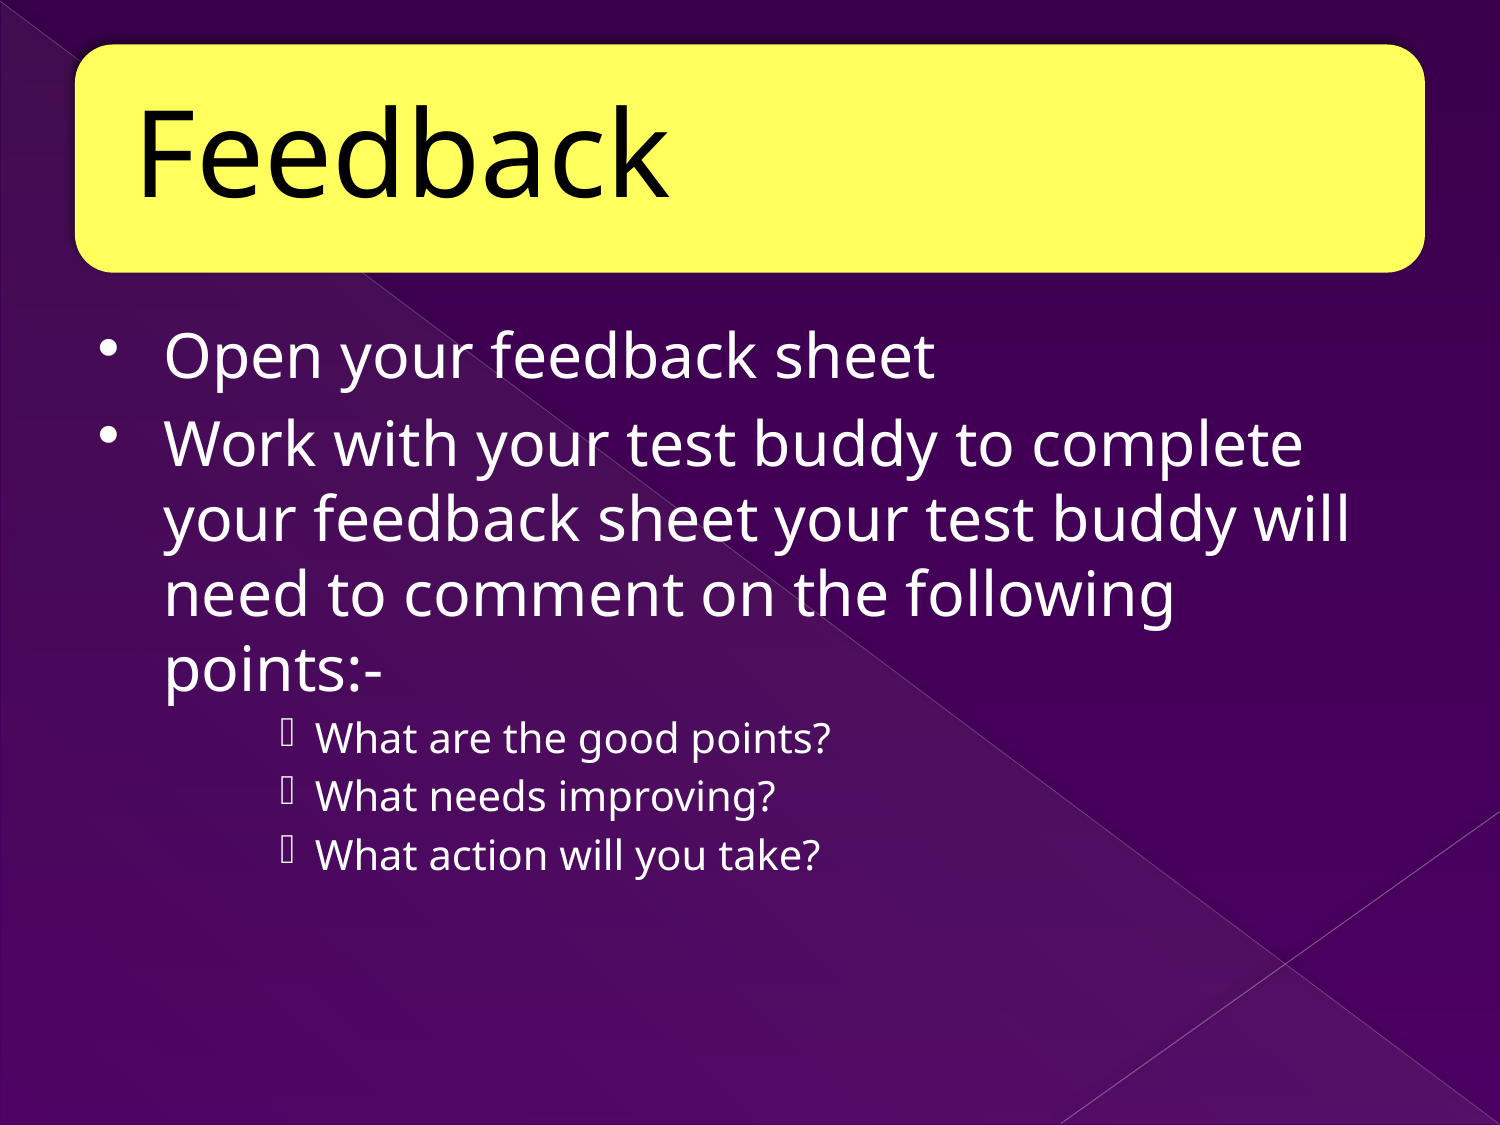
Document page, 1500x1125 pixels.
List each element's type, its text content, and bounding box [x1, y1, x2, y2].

list Open your feedback sheet Work with your test buddy to complete your feedback sheet your test buddy will need to comment on the following points:- What are the good points? What needs improving? What action will you take? [75, 308, 1425, 1059]
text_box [74, 43, 1426, 274]
